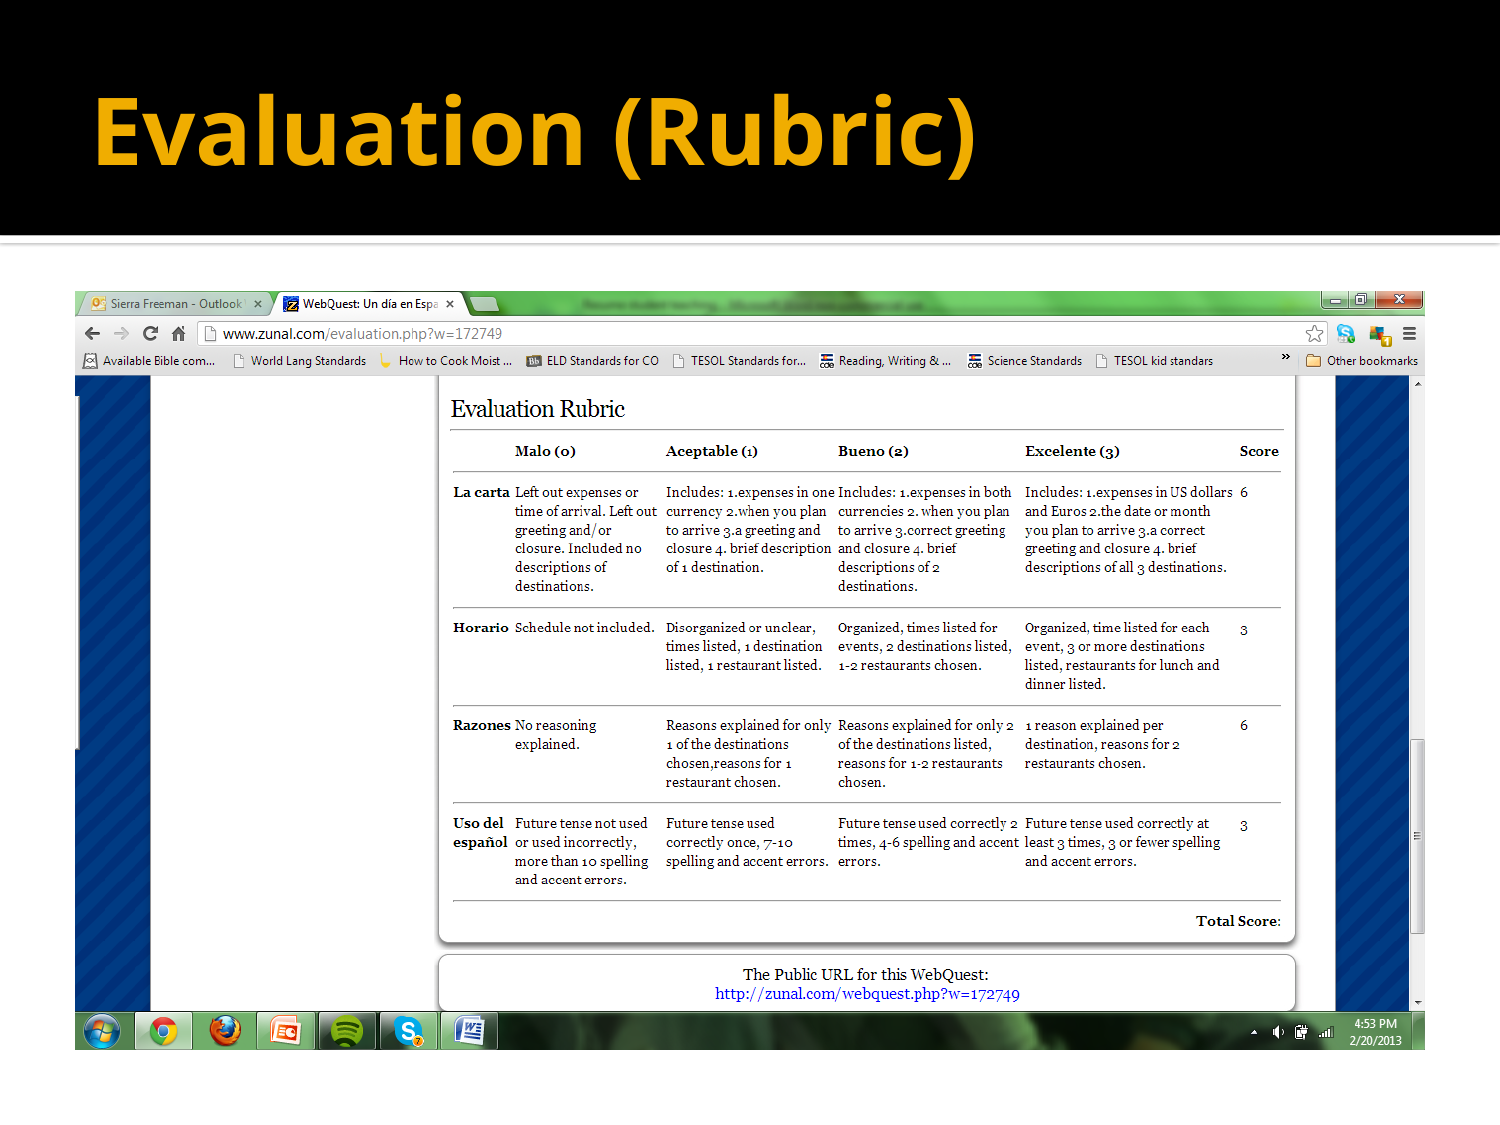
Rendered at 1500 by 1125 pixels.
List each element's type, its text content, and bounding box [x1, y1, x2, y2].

title Evaluation (Rubric) [75, 25, 1425, 231]
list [75, 291, 1425, 1050]
